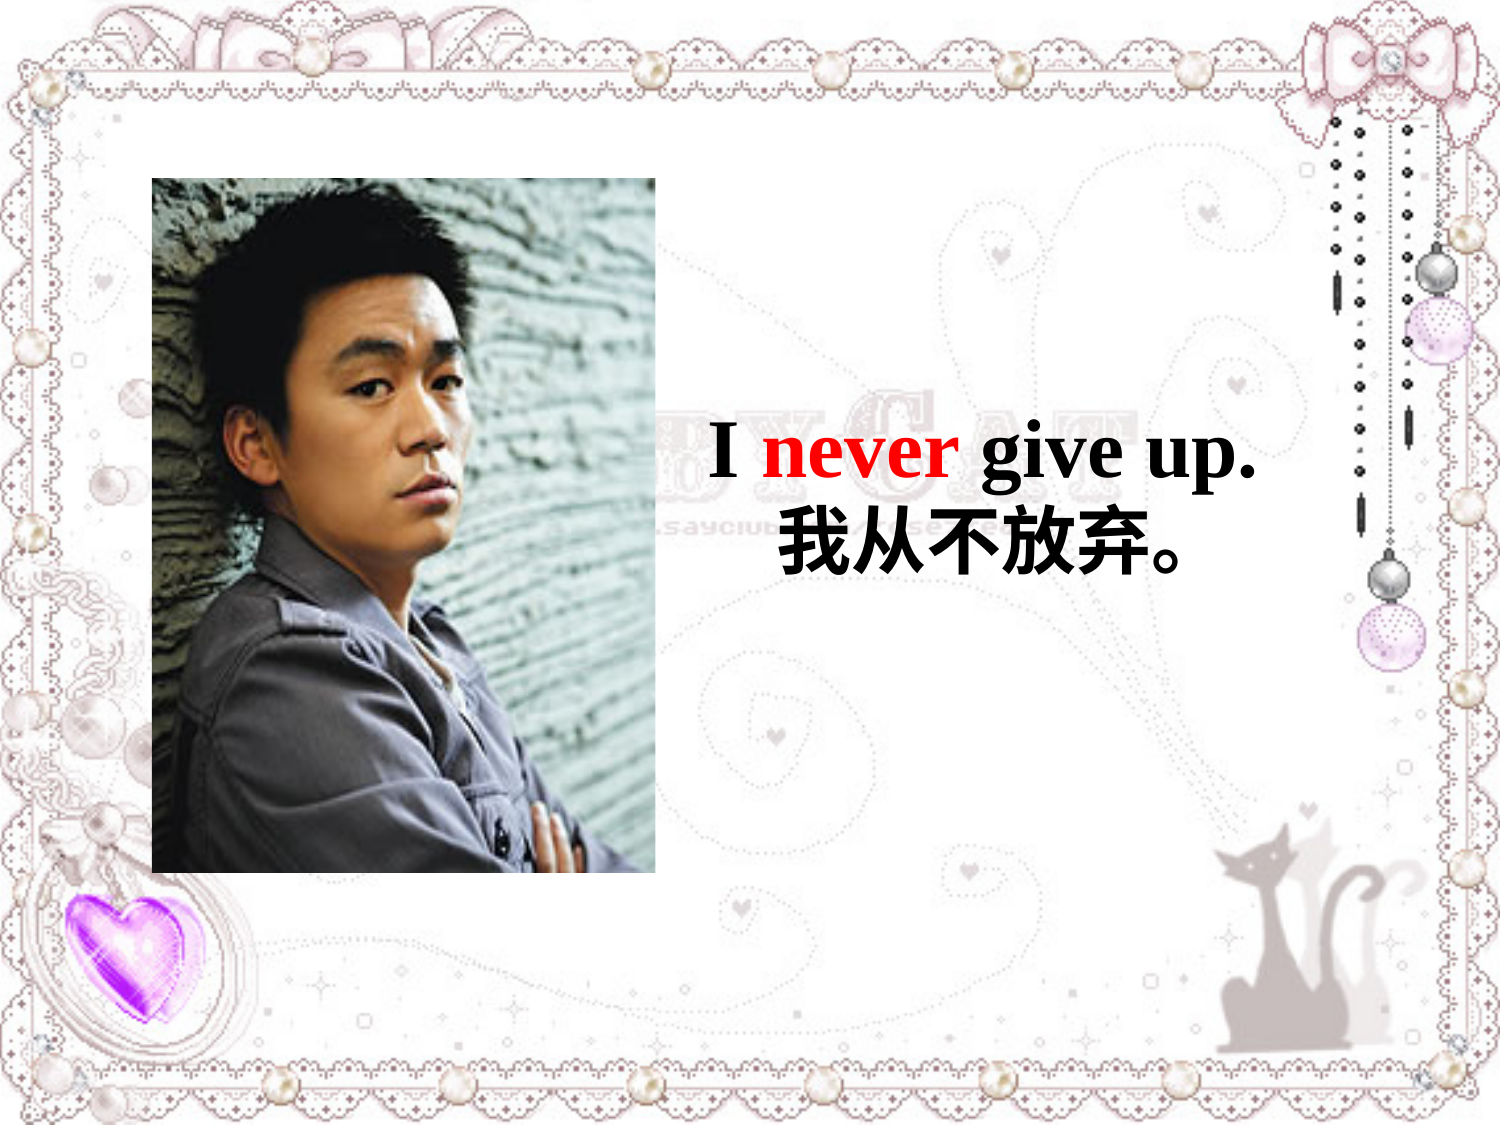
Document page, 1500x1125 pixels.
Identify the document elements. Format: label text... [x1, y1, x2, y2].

picture [0, 0, 1500, 1125]
text_box I never give up. 我从不放弃。 [693, 386, 1274, 592]
